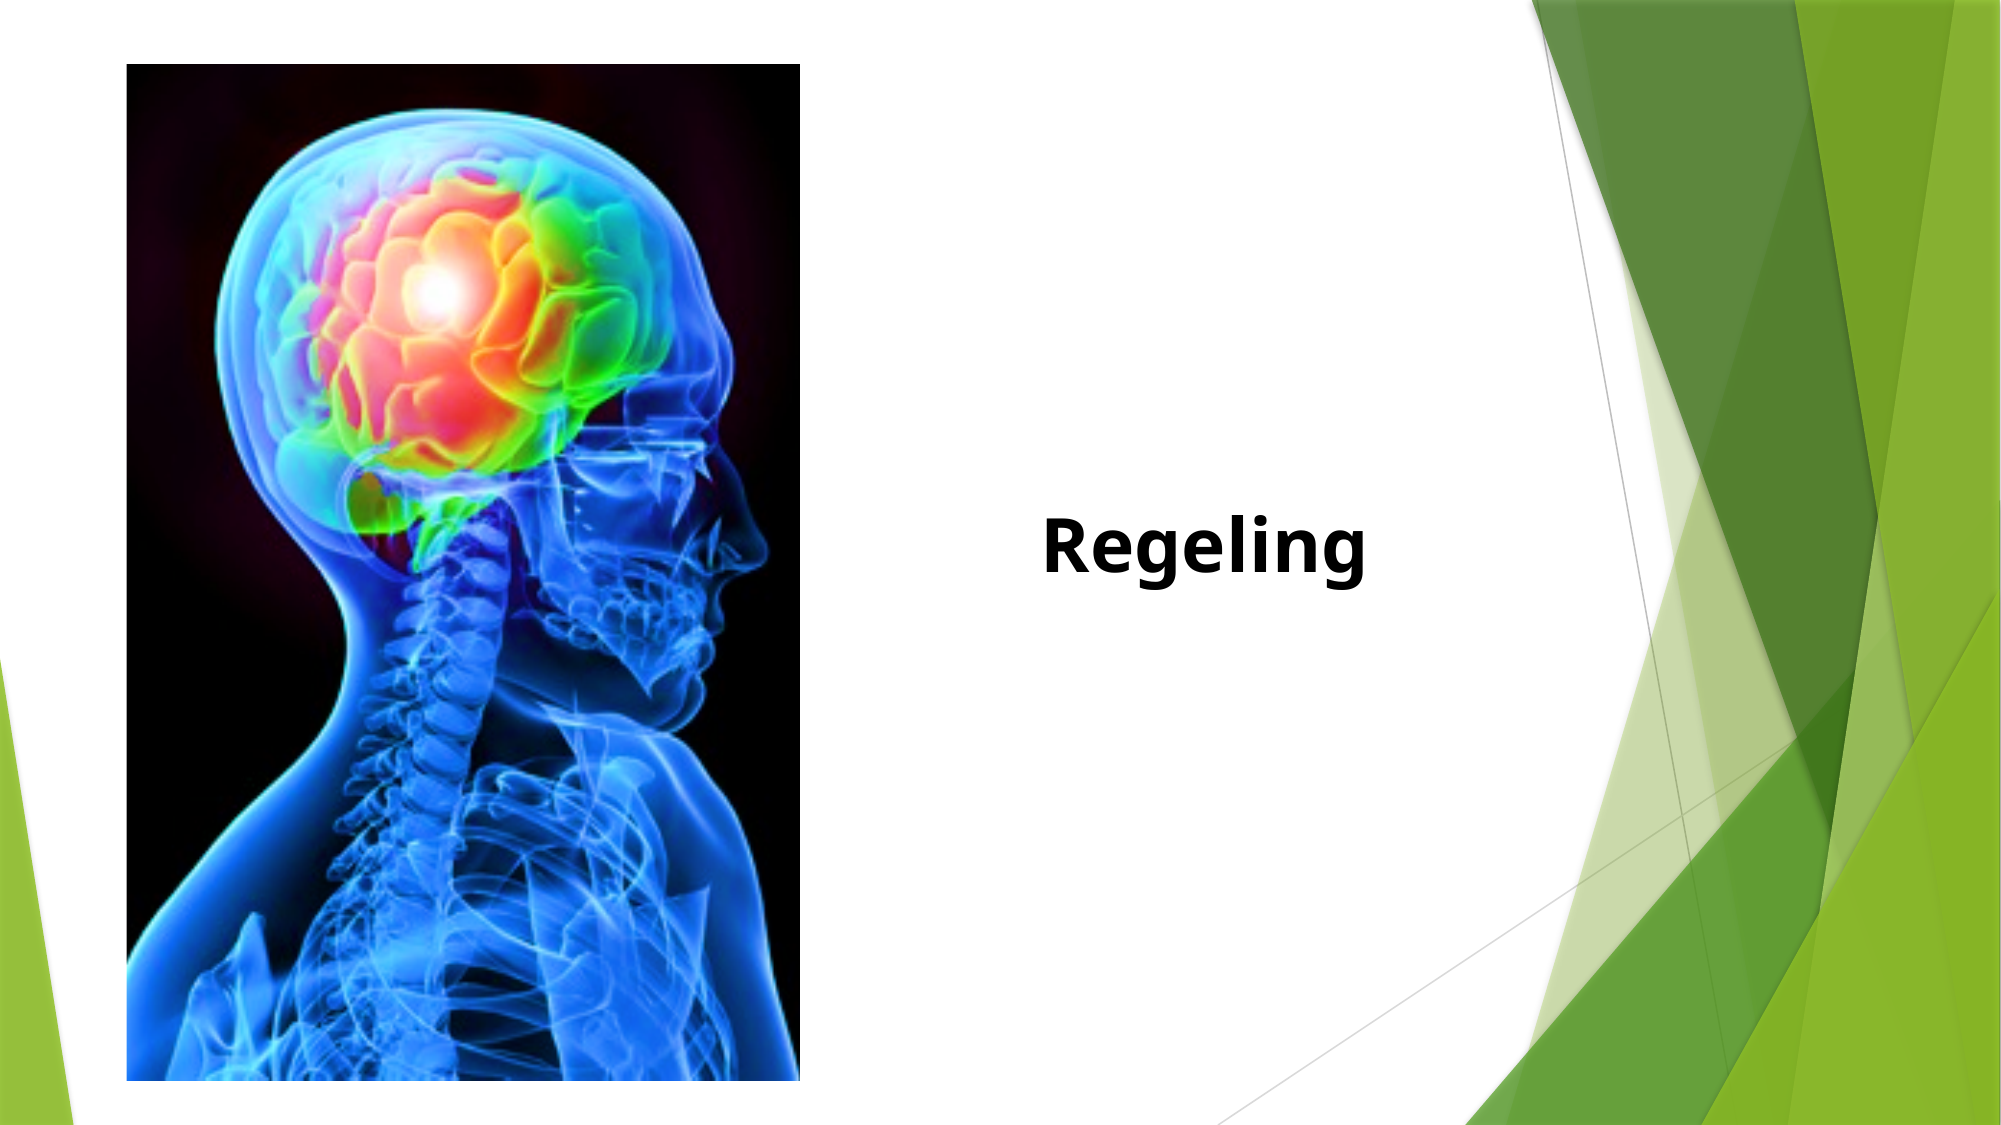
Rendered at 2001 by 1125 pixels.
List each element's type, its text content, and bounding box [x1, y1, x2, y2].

text_box Boek 5 thema 1 [1023, 7, 1591, 82]
text_box Regeling [845, 422, 1565, 664]
picture [126, 63, 801, 1082]
